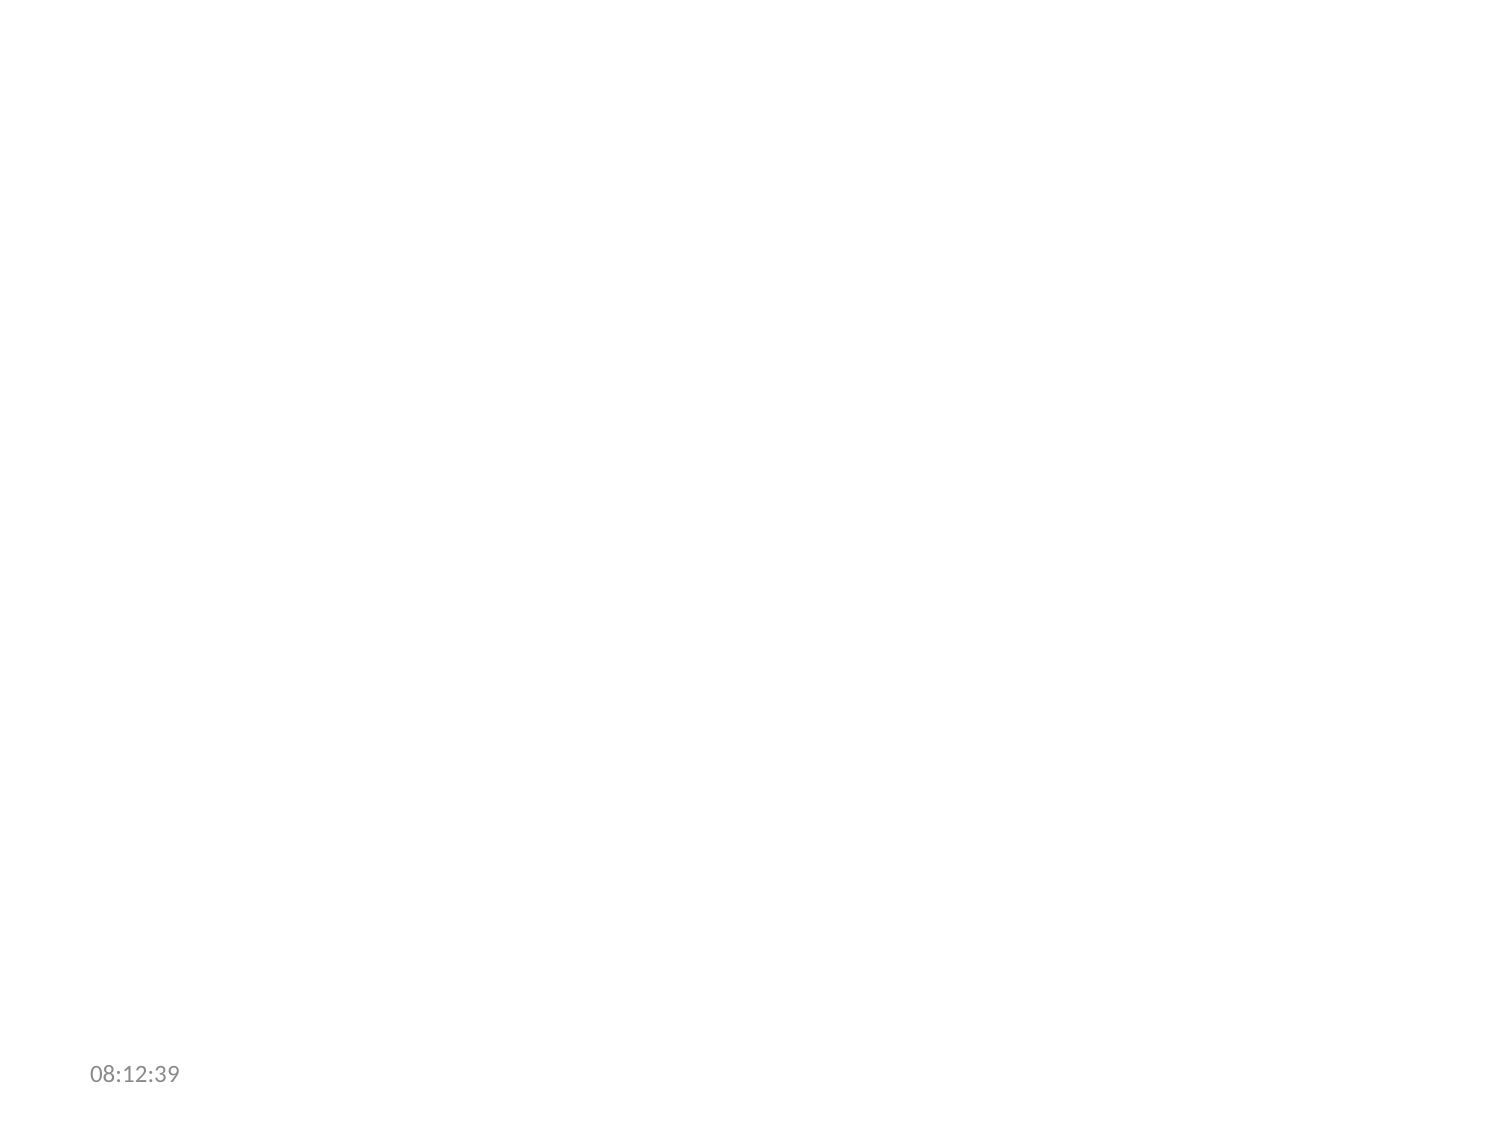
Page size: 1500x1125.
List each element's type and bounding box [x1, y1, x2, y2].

slide_number [75, 1042, 425, 1103]
